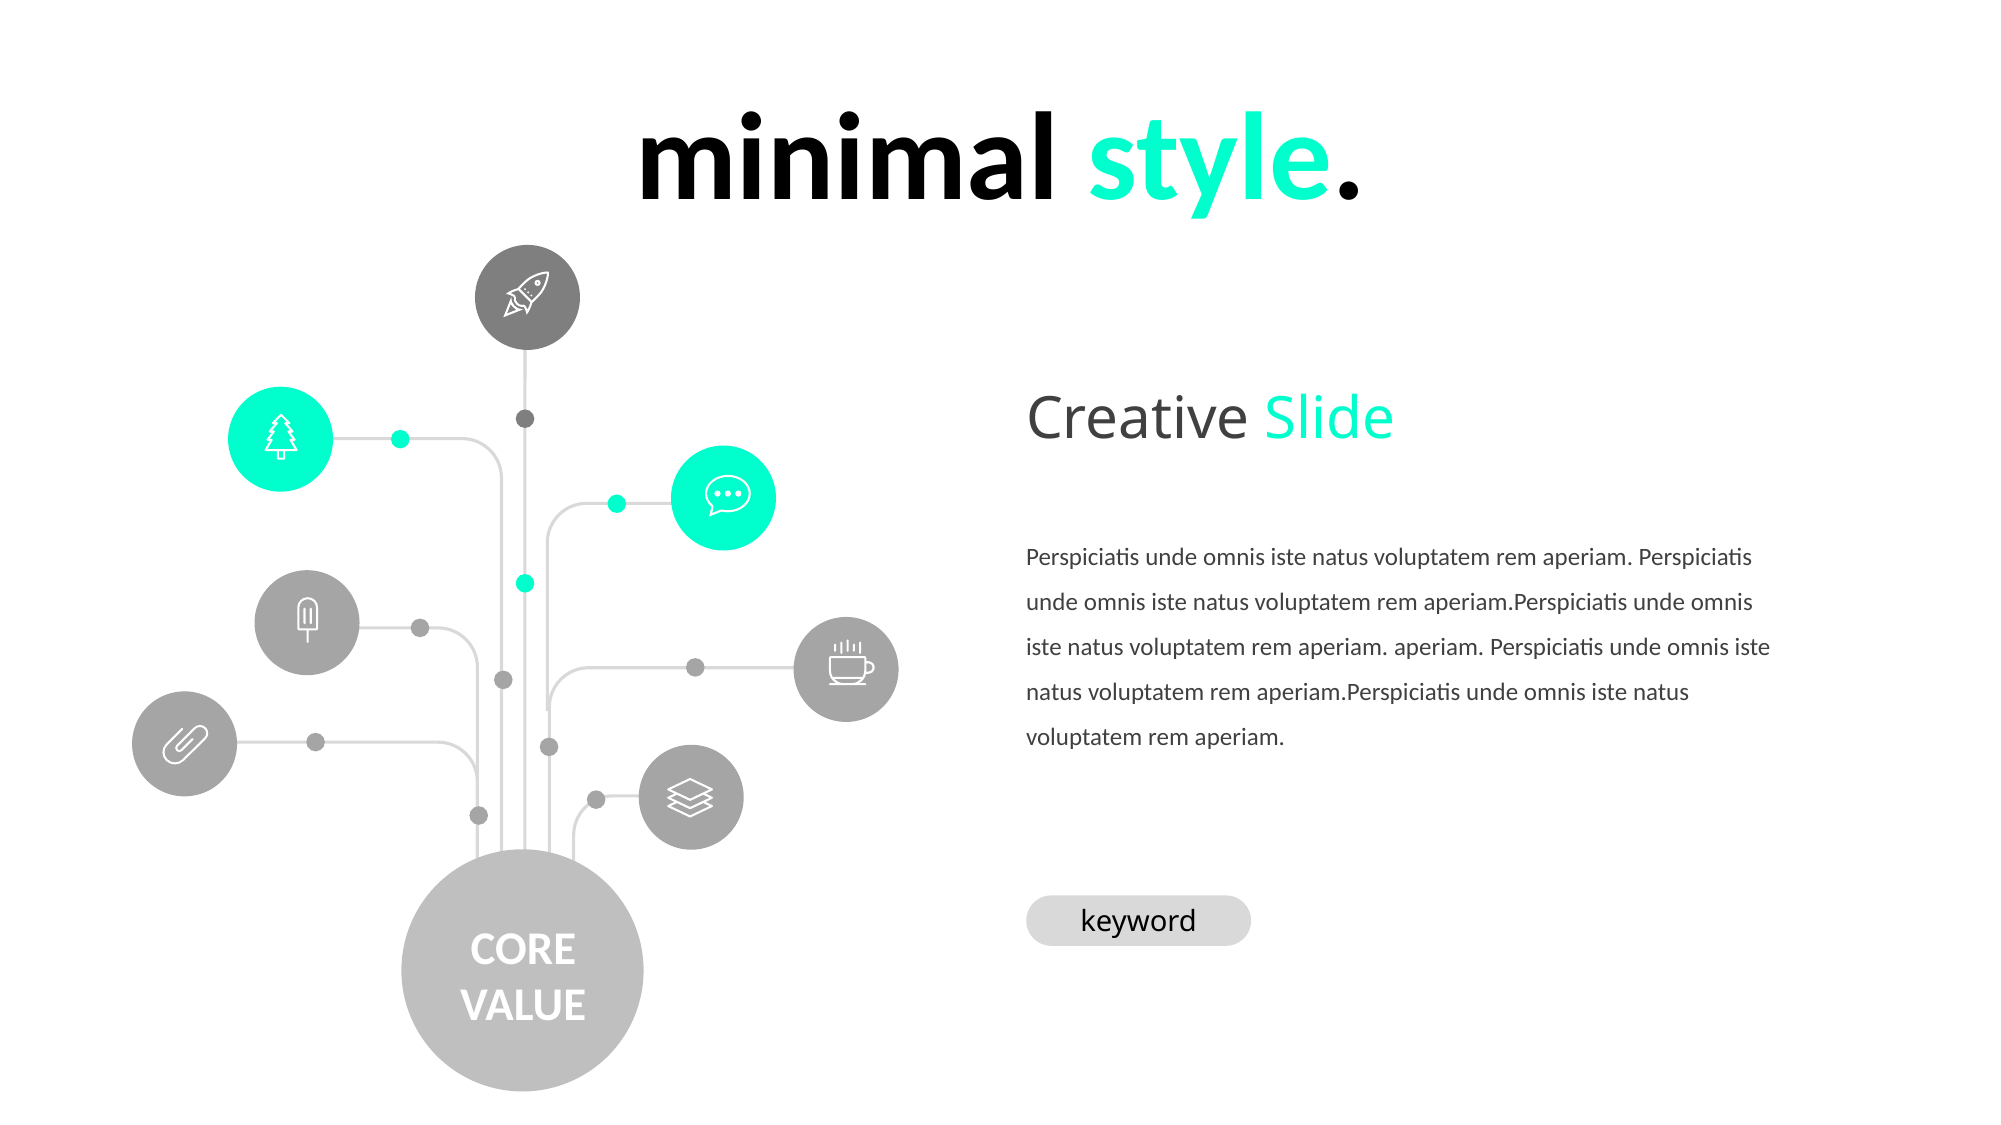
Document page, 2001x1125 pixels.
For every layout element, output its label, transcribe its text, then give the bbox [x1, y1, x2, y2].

text_box [132, 691, 197, 797]
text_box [197, 317, 847, 942]
text_box Perspiciatis unde omnis iste natus voluptatem rem aperiam. Perspiciatis unde omnis iste natus voluptatem rem aperiam.Perspiciatis unde omnis iste natus voluptatem rem aperiam. aperiam. Perspiciatis unde omnis iste natus voluptatem rem aperiam.Perspiciatis unde omnis iste natus voluptatem rem aperiam. [1011, 518, 1803, 758]
text_box [847, 616, 899, 722]
text_box [162, 728, 197, 765]
text_box CORE VALUE [445, 942, 602, 1038]
text_box keyword [1065, 895, 1212, 946]
text_box [847, 656, 875, 686]
text_box [1025, 894, 1253, 947]
text_box minimal style. [620, 67, 1381, 233]
text_box [175, 725, 197, 753]
text_box [503, 271, 549, 317]
text_box [474, 244, 580, 317]
text_box [401, 942, 644, 1092]
text_box Creative Slide [1011, 372, 1538, 458]
